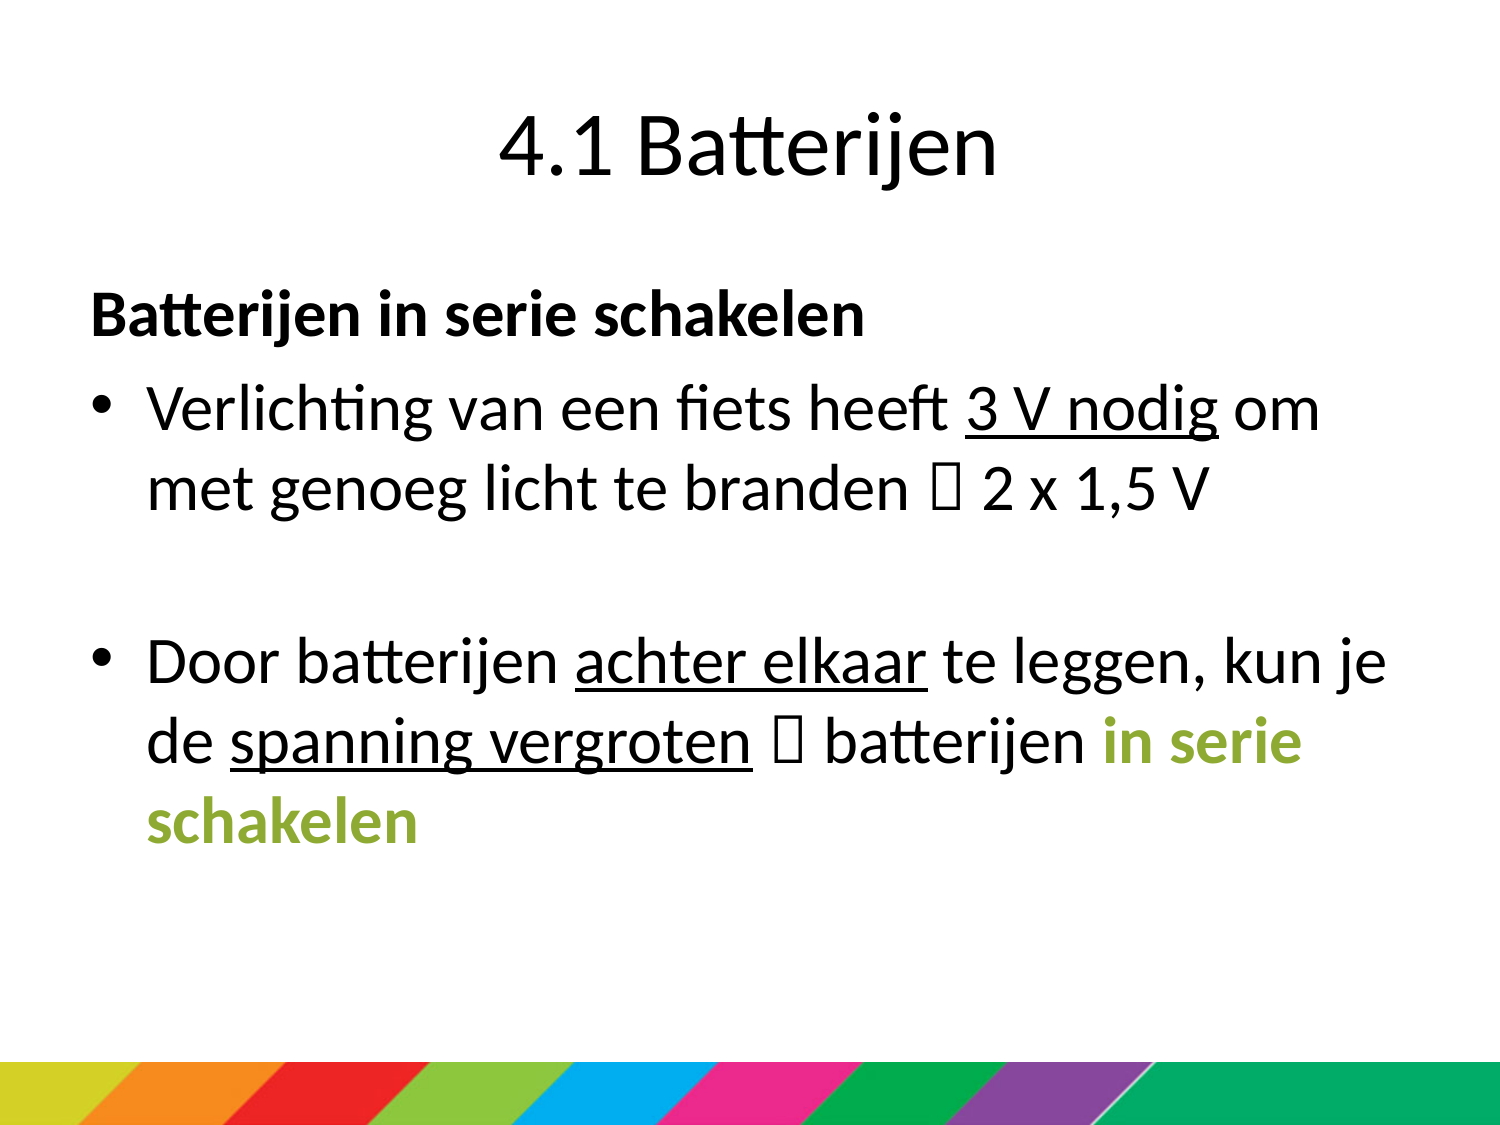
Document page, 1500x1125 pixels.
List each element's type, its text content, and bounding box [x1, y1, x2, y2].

picture [0, 1062, 574, 1125]
picture [656, 1062, 1500, 1125]
title 4.1 Batterijen [75, 45, 1425, 233]
list Batterijen in serie schakelen Verlichting van een fiets heeft 3 V nodig om met genoeg licht te branden  2 x 1,5 V Door batterijen achter elkaar te leggen, kun je de spanning vergroten  batterijen in serie schakelen [75, 262, 1425, 1005]
